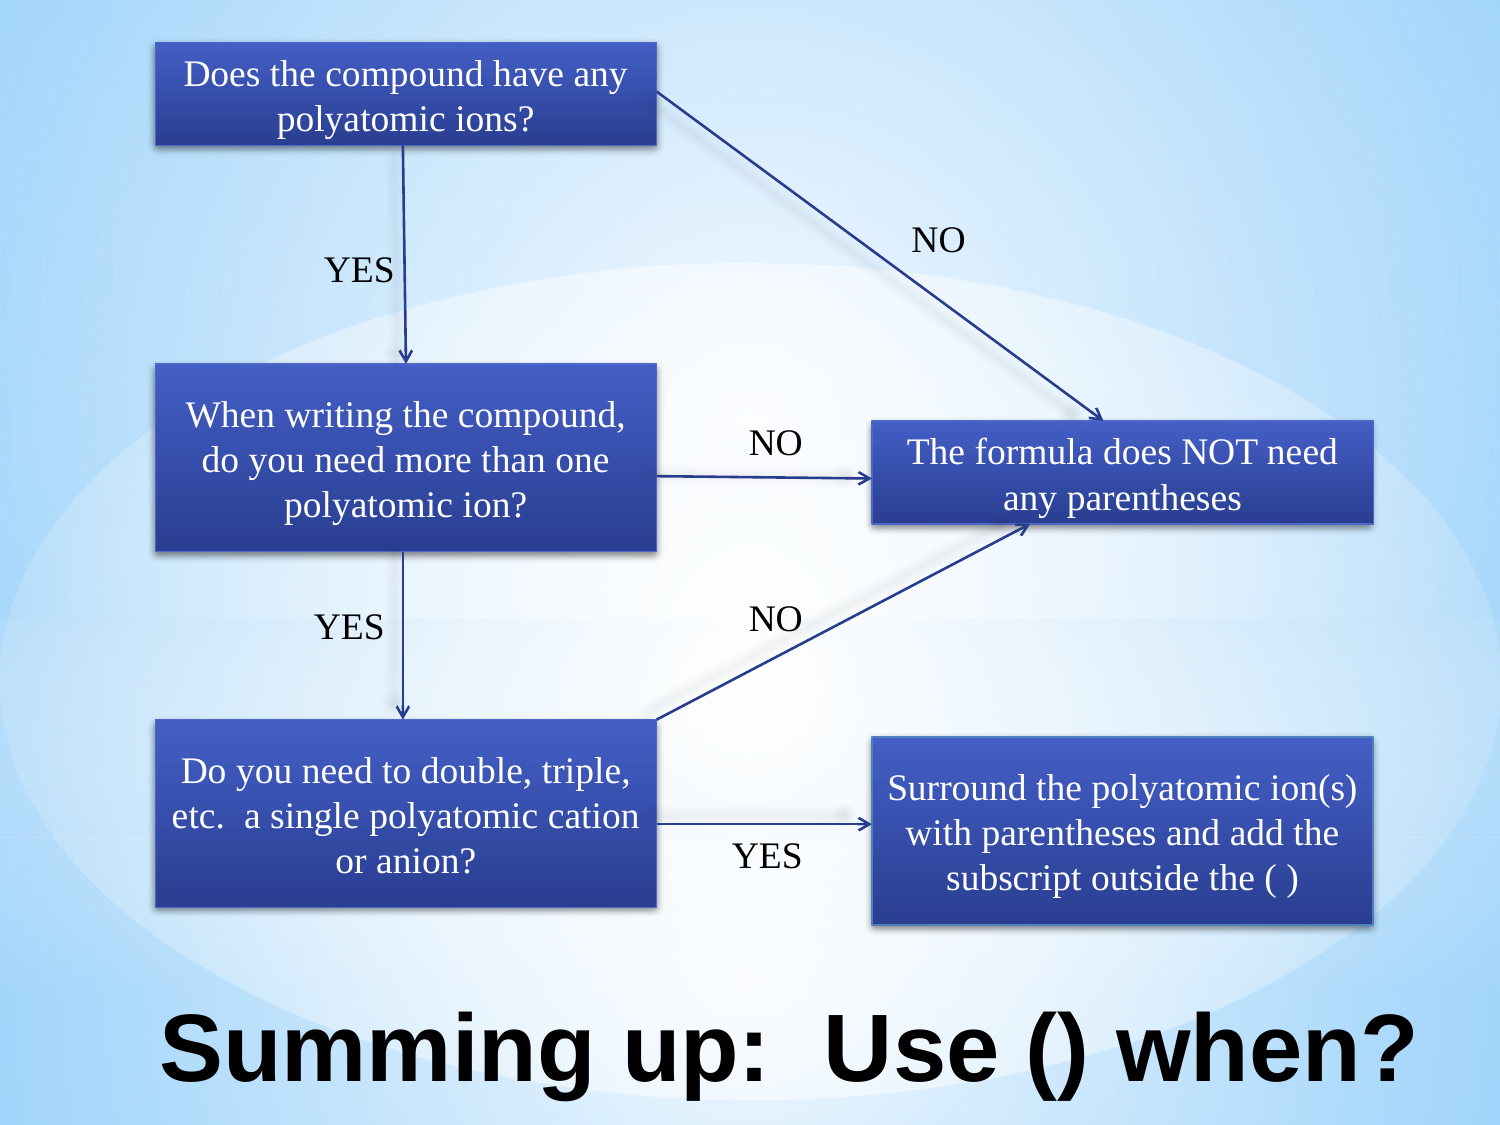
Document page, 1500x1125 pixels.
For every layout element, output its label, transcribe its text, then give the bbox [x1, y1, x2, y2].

text_box YES [309, 237, 396, 298]
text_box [656, 475, 873, 479]
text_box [656, 91, 1104, 422]
text_box When writing the compound, do you need more than one polyatomic ion? [155, 363, 657, 552]
title Summing up: Use () when? [82, 978, 1436, 1120]
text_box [402, 145, 407, 365]
text_box The formula does NOT need any parentheses [871, 420, 1374, 525]
text_box YES [717, 833, 818, 884]
text_box Surround the polyatomic ion(s) with parentheses and add the subscript outside the ( ) [871, 736, 1374, 926]
text_box Do you need to double, triple, etc. a single polyatomic cation or anion? [155, 719, 657, 908]
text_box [656, 523, 1031, 720]
text_box YES [299, 595, 397, 655]
text_box NO [733, 430, 818, 470]
text_box Does the compound have any polyatomic ions? [155, 42, 657, 146]
